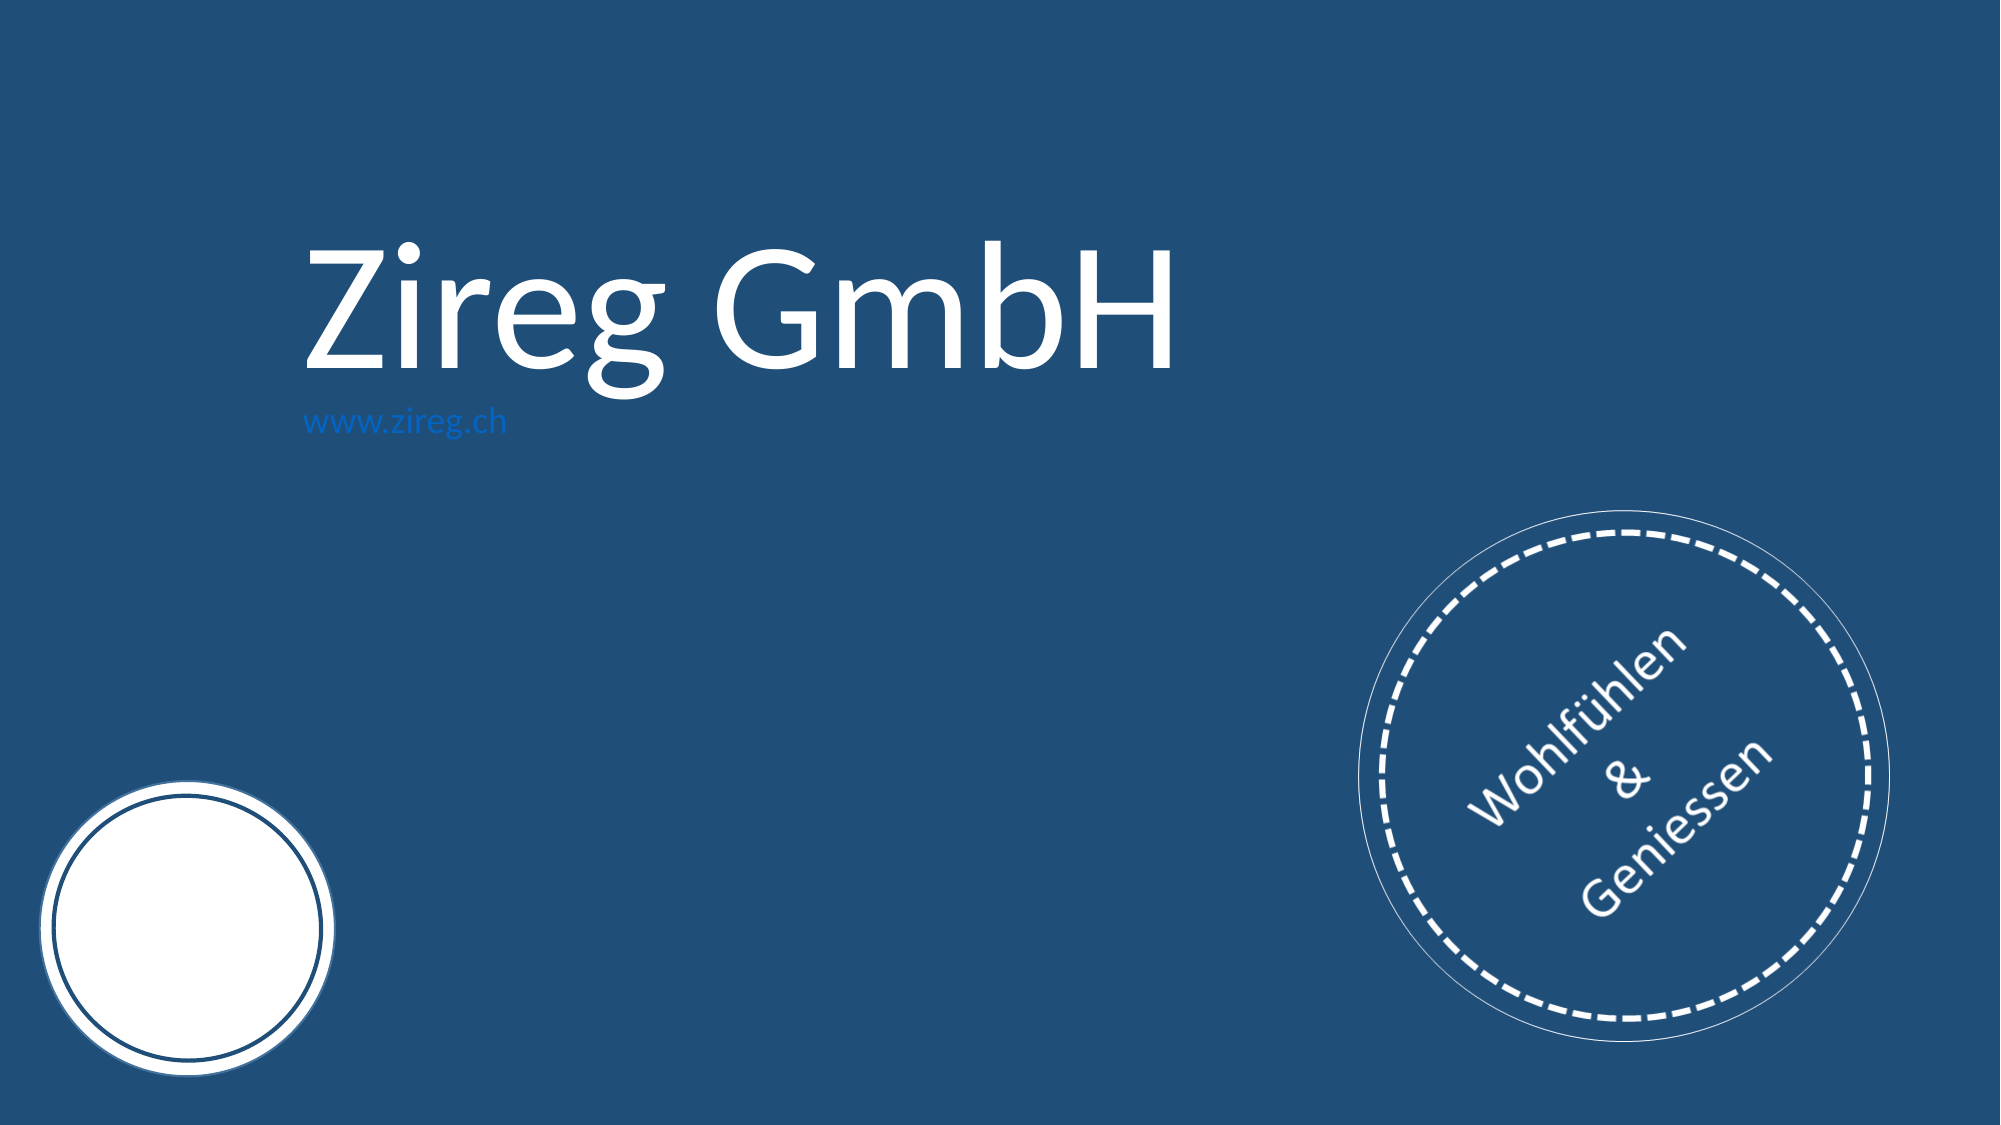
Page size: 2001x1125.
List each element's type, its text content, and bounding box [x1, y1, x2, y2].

text_box www.zireg.ch [287, 388, 1000, 449]
title Zireg GmbH [287, 131, 1314, 417]
picture [1358, 510, 1890, 1042]
